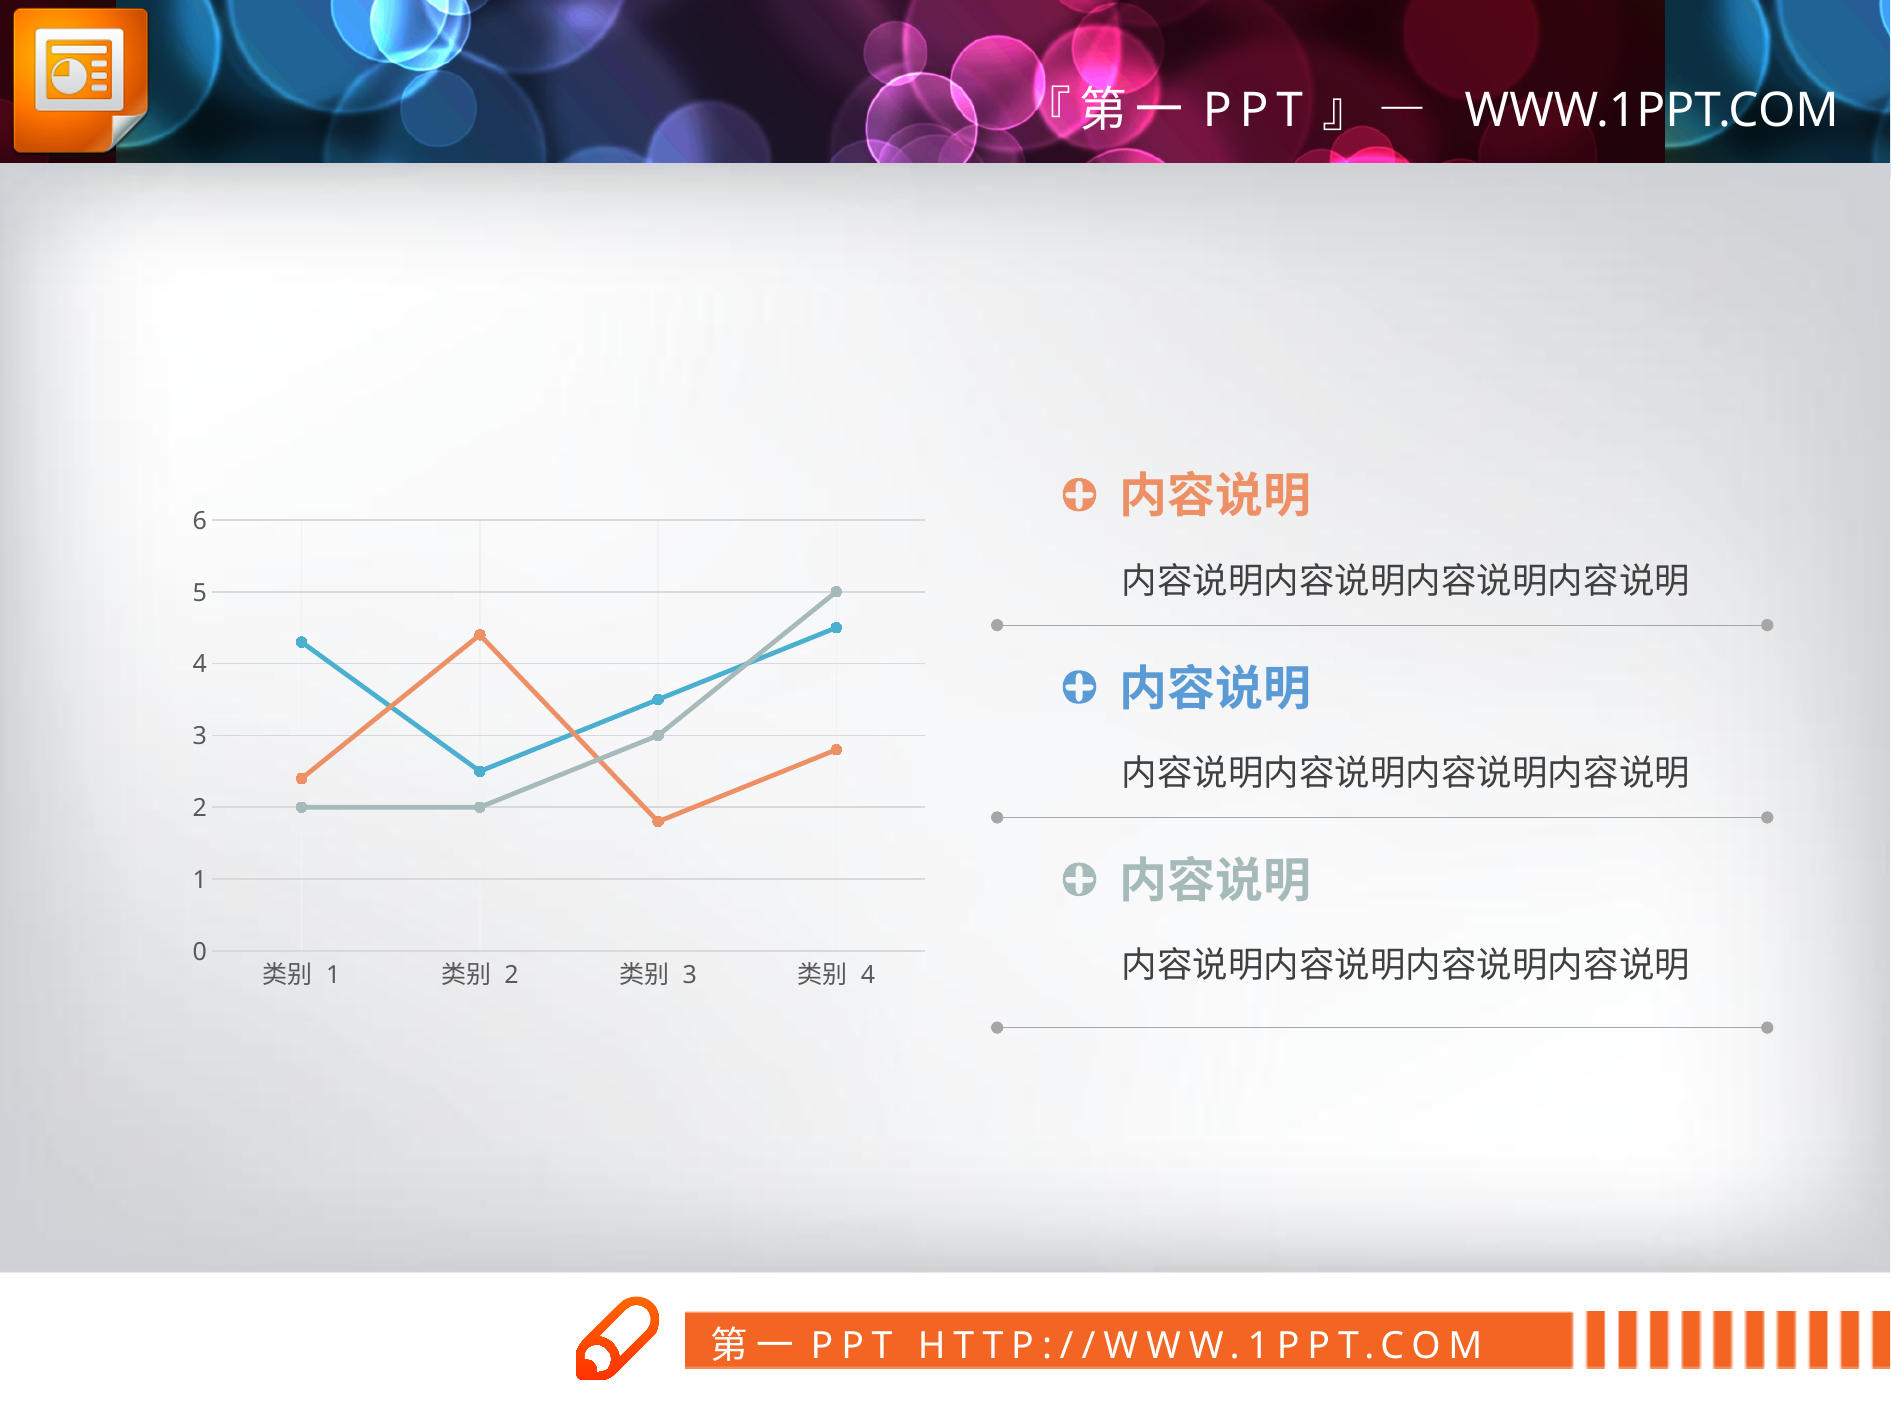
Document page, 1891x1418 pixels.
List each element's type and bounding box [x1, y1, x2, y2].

picture [685, 1311, 1891, 1369]
chart [176, 492, 941, 1002]
picture [0, 0, 1891, 1275]
text_box [1062, 649, 1708, 802]
text_box [1062, 457, 1708, 609]
text_box [996, 842, 1768, 1028]
